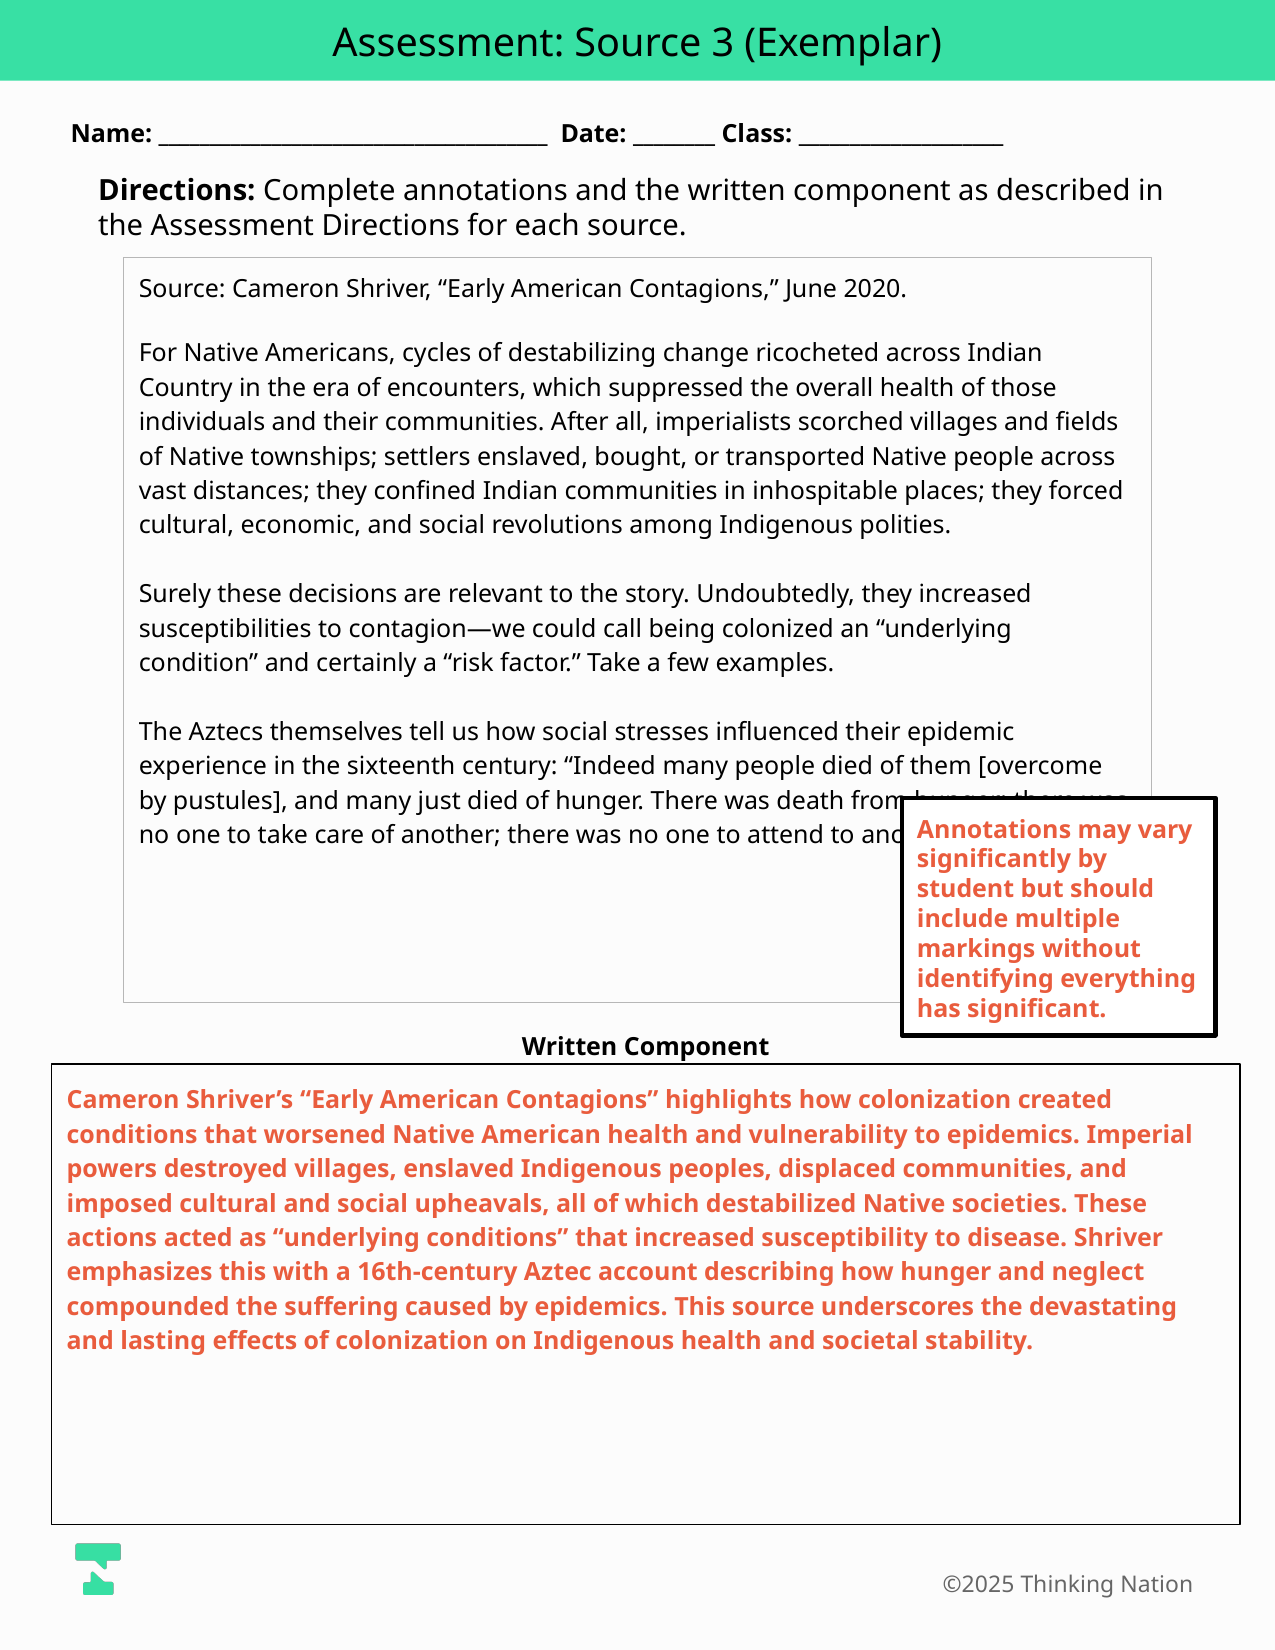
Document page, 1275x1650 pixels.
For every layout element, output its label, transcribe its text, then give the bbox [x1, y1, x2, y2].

text_box ©2025 Thinking Nation [907, 1553, 1210, 1605]
text_box Annotations may vary significantly by student but should include multiple markings without identifying everything has significant. [901, 798, 1216, 1036]
text_box Written Component [51, 1015, 1240, 1075]
picture [62, 1533, 134, 1605]
text_box Source: Cameron Shriver, “Early American Contagions,” June 2020. For Native Americans, cycles of destabilizing change ricocheted across Indian Country in the era of encounters, which suppressed the overall health of those individuals and their communities. After all, imperialists scorched villages and fields of Native townships; settlers enslaved, bought, or transported Native people across vast distances; they confined Indian communities in inhospitable places; they forced cultural, economic, and social revolutions among Indigenous polities. Surely these decisions are relevant to the story. Undoubtedly, they increased susceptibilities to contagion—we could call being colonized an “underlying condition” and certainly a “risk factor.” Take a few examples. The Aztecs themselves tell us how social stresses influenced their epidemic experience in the sixteenth century: “Indeed many people died of them [overcome by pustules], and many just died of hunger. There was death from hunger; there was no one to take care of another; there was no one to attend to another.” [123, 257, 1152, 1003]
text_box Directions: Complete annotations and the written component as described in the Assessment Directions for each source. [83, 162, 1209, 257]
text_box Assessment: Source 3 (Exemplar) [0, 0, 1275, 81]
text_box Cameron Shriver’s “Early American Contagions” highlights how colonization created conditions that worsened Native American health and vulnerability to epidemics. Imperial powers destroyed villages, enslaved Indigenous peoples, displaced communities, and imposed cultural and social upheavals, all of which destabilized Native societies. These actions acted as “underlying conditions” that increased susceptibility to disease. Shriver emphasizes this with a 16th-century Aztec account describing how hunger and neglect compounded the suffering caused by epidemics. This source underscores the devastating and lasting effects of colonization on Indigenous health and societal stability. [51, 1075, 1240, 1525]
text_box Name: ______________________________________ Date: ________ Class: ____________________ [55, 102, 1223, 162]
